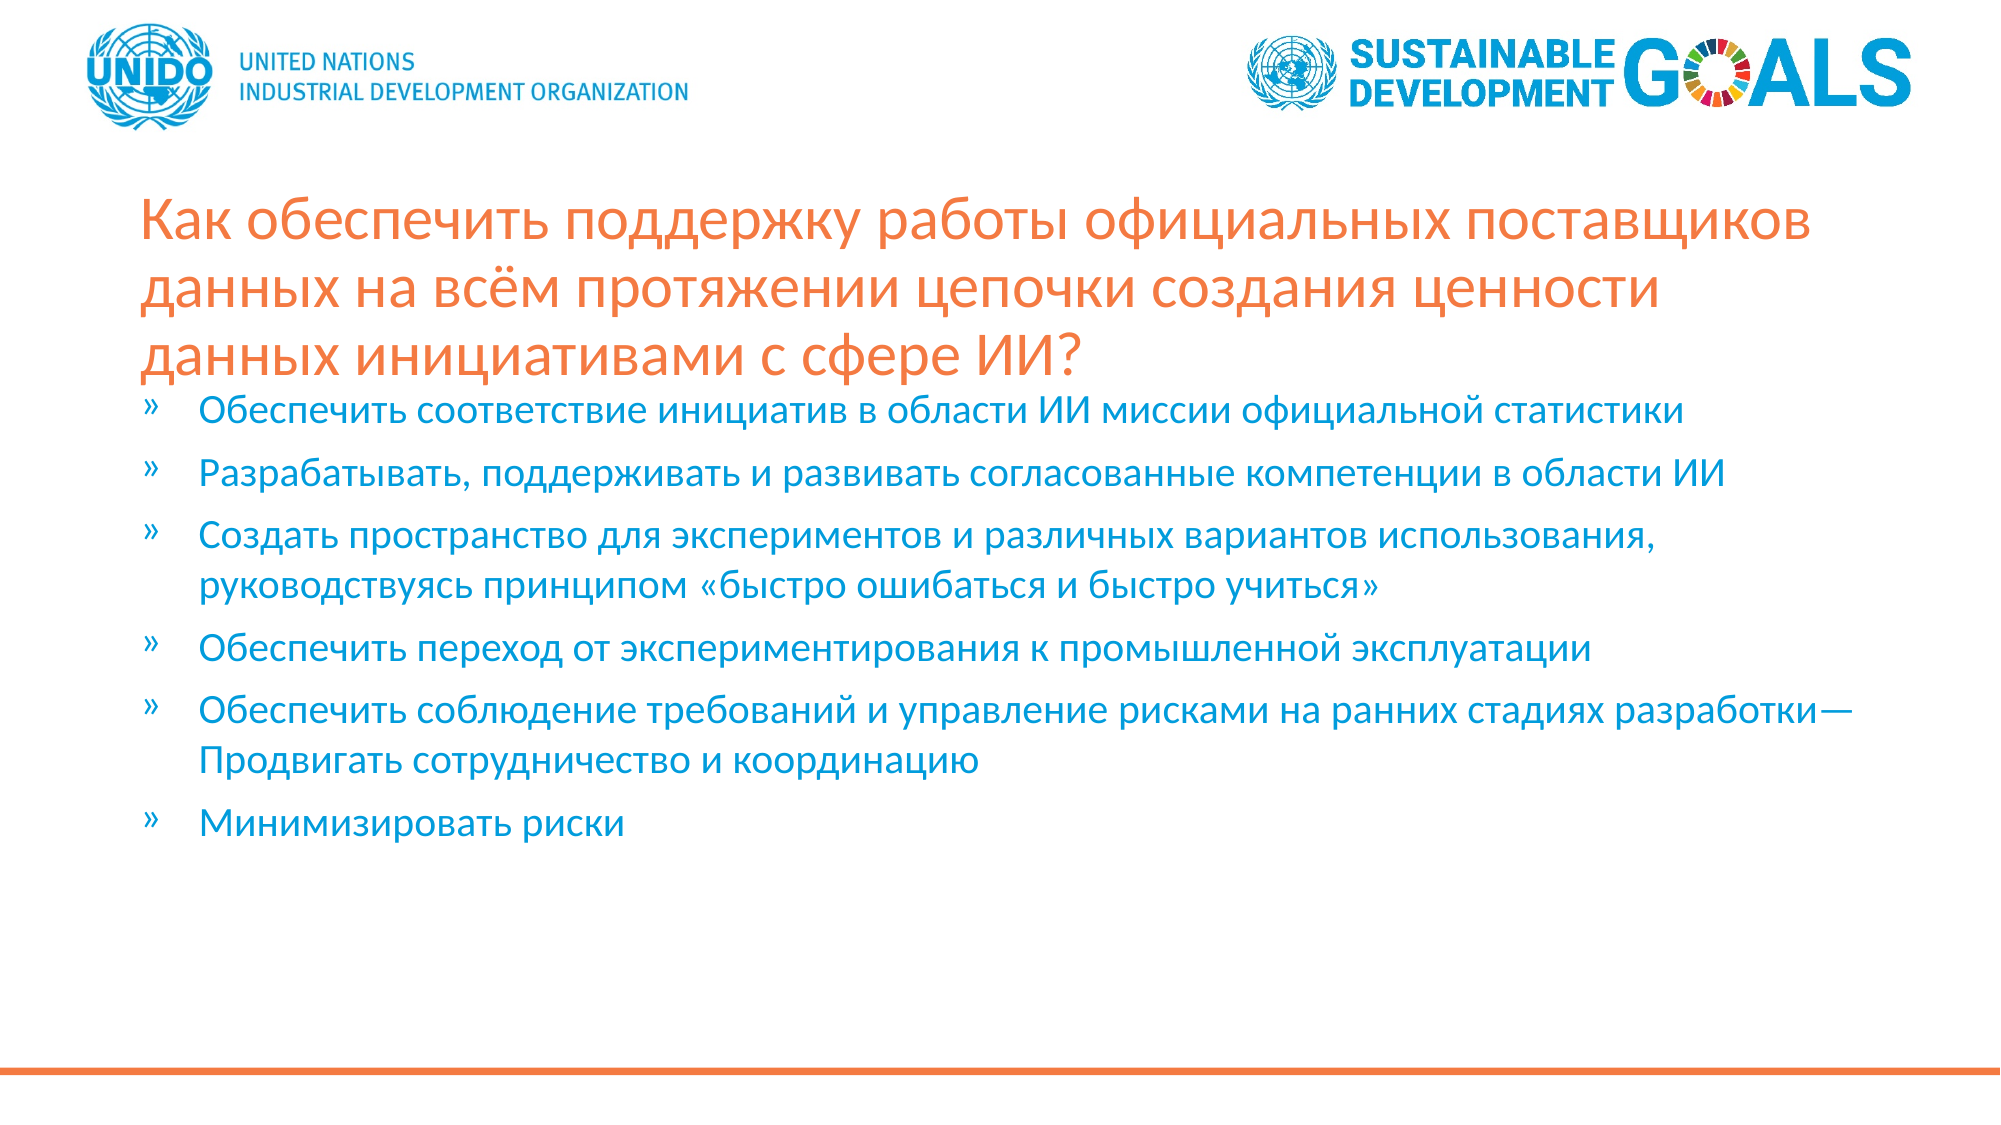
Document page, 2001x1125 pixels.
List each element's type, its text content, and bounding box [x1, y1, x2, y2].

list Обеспечить соответствие инициатив в области ИИ миссии официальной статистики Разрабатывать, поддерживать и развивать согласованные компетенции в области ИИ Создать пространство для экспериментов и различных вариантов использования, руководствуясь принципом «быстро ошибаться и быстро учиться» Обеспечить переход от экспериментирования к промышленной эксплуатации Обеспечить соблюдение требований и управление рисками на ранних стадиях разработки— Продвигать сотрудничество и координацию Минимизировать риски [125, 374, 1872, 1040]
text_box [0, 1067, 2000, 1076]
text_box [72, 0, 1930, 149]
title Как обеспечить поддержку работы официальных поставщиков данных на всём протяжении цепочки создания ценности данных инициативами с сфере ИИ? [125, 178, 1872, 374]
